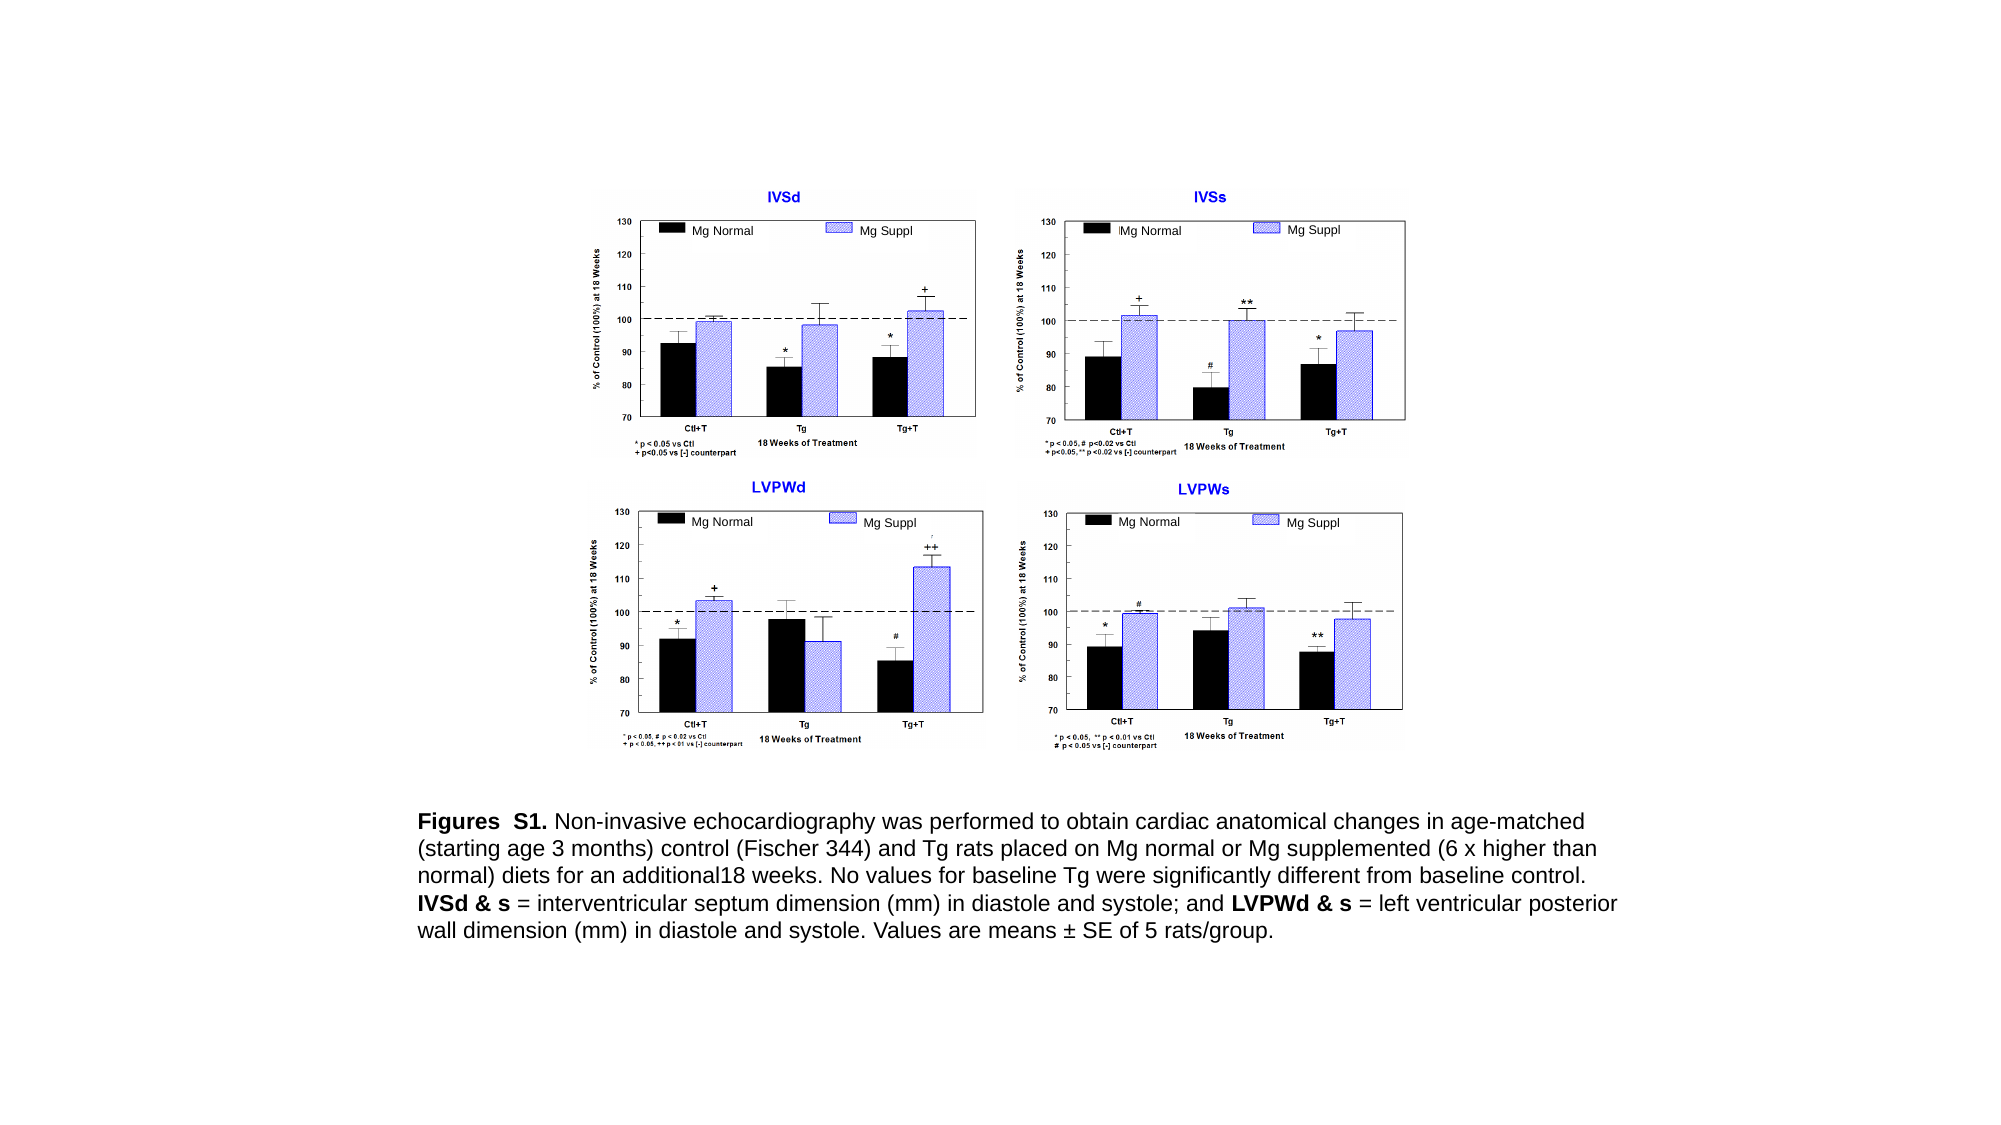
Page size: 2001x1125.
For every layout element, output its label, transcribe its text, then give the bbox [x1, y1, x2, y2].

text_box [587, 188, 1409, 751]
text_box Figures S1. Non-invasive echocardiography was performed to obtain cardiac anatomical changes in age-matched (starting age 3 months) control (Fischer 344) and Tg rats placed on Mg normal or Mg supplemented (6 x higher than normal) diets for an additional18 weeks. No values for baseline Tg were significantly different from baseline control. IVSd & s = interventricular septum dimension (mm) in diastole and systole; and LVPWd & s = left ventricular posterior wall dimension (mm) in diastole and systole. Values are means ± SE of 5 rats/group. [417, 791, 1622, 958]
